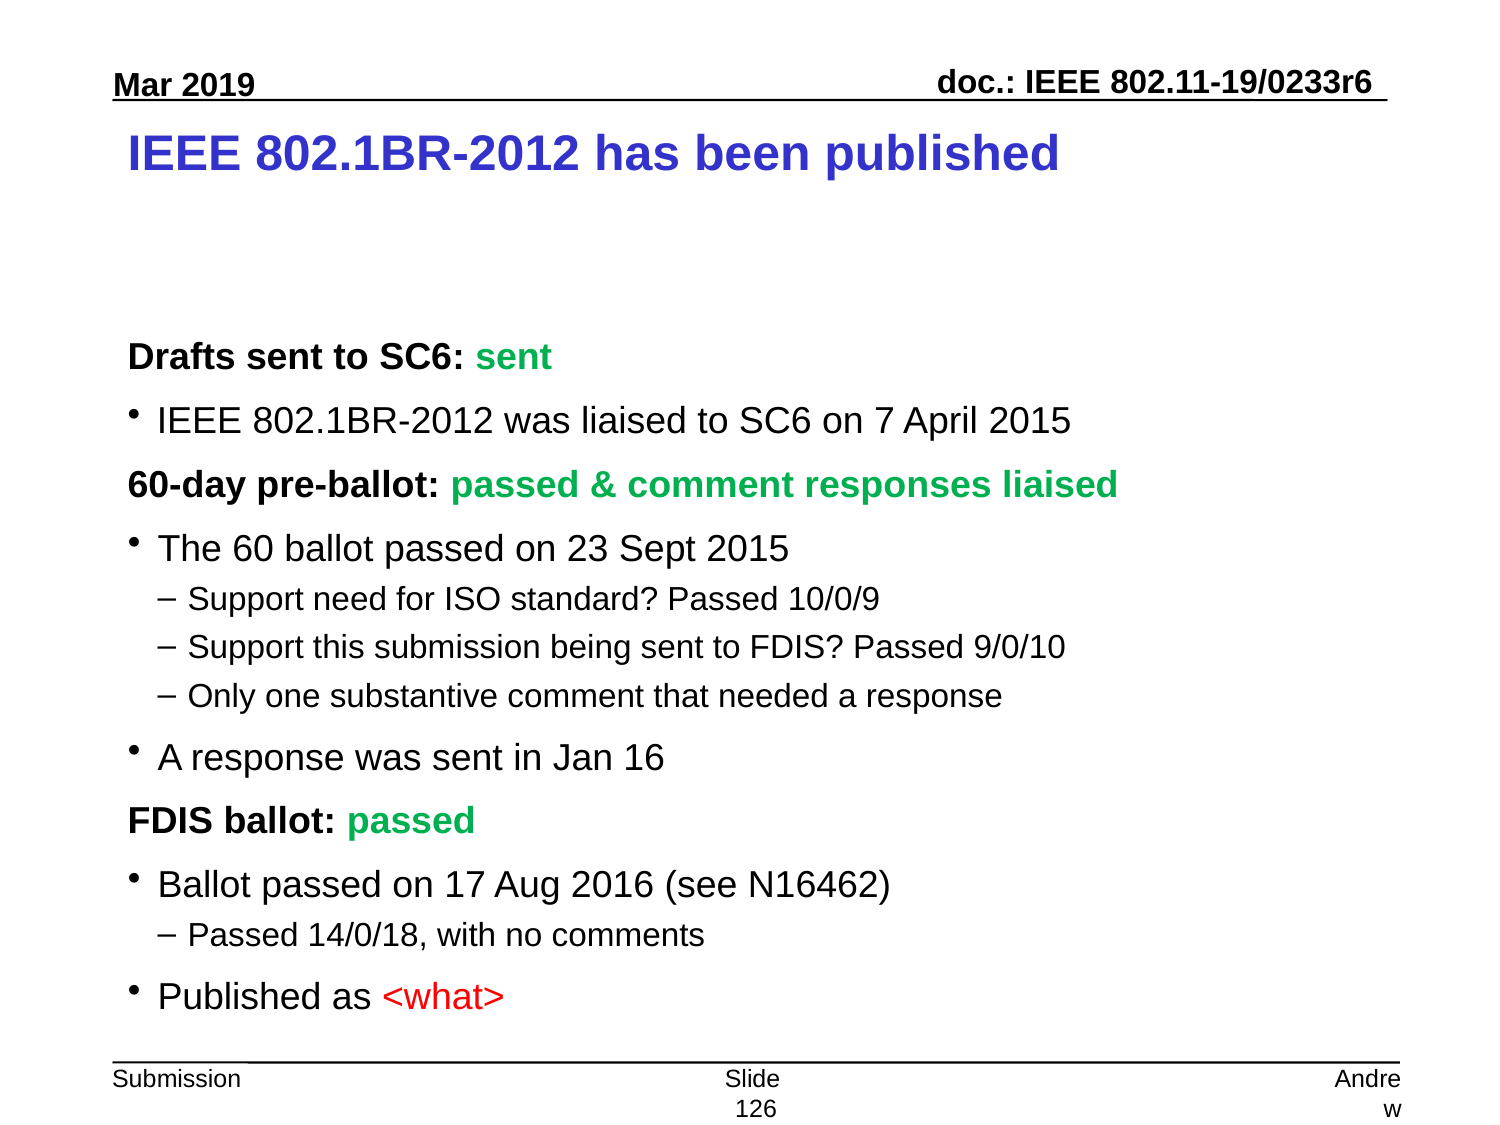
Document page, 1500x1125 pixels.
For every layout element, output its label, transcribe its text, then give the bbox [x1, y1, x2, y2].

slide_number Slide 126 [709, 1061, 803, 1093]
footer Andrew Myles, Cisco [1320, 1061, 1402, 1093]
title IEEE 802.1BR-2012 has been published [112, 112, 1425, 288]
list Drafts sent to SC6: sent IEEE 802.1BR-2012 was liaised to SC6 on 7 April 2015 60-day pre-ballot: passed & comment responses liaised The 60 ballot passed on 23 Sept 2015 Support need for ISO standard? Passed 10/0/9 Support this submission being sent to FDIS? Passed 9/0/10 Only one substantive comment that needed a response A response was sent in Jan 16 FDIS ballot: passed Ballot passed on 17 Aug 2016 (see N16462) Passed 14/0/18, with no comments Published as <what> [112, 324, 1388, 1000]
